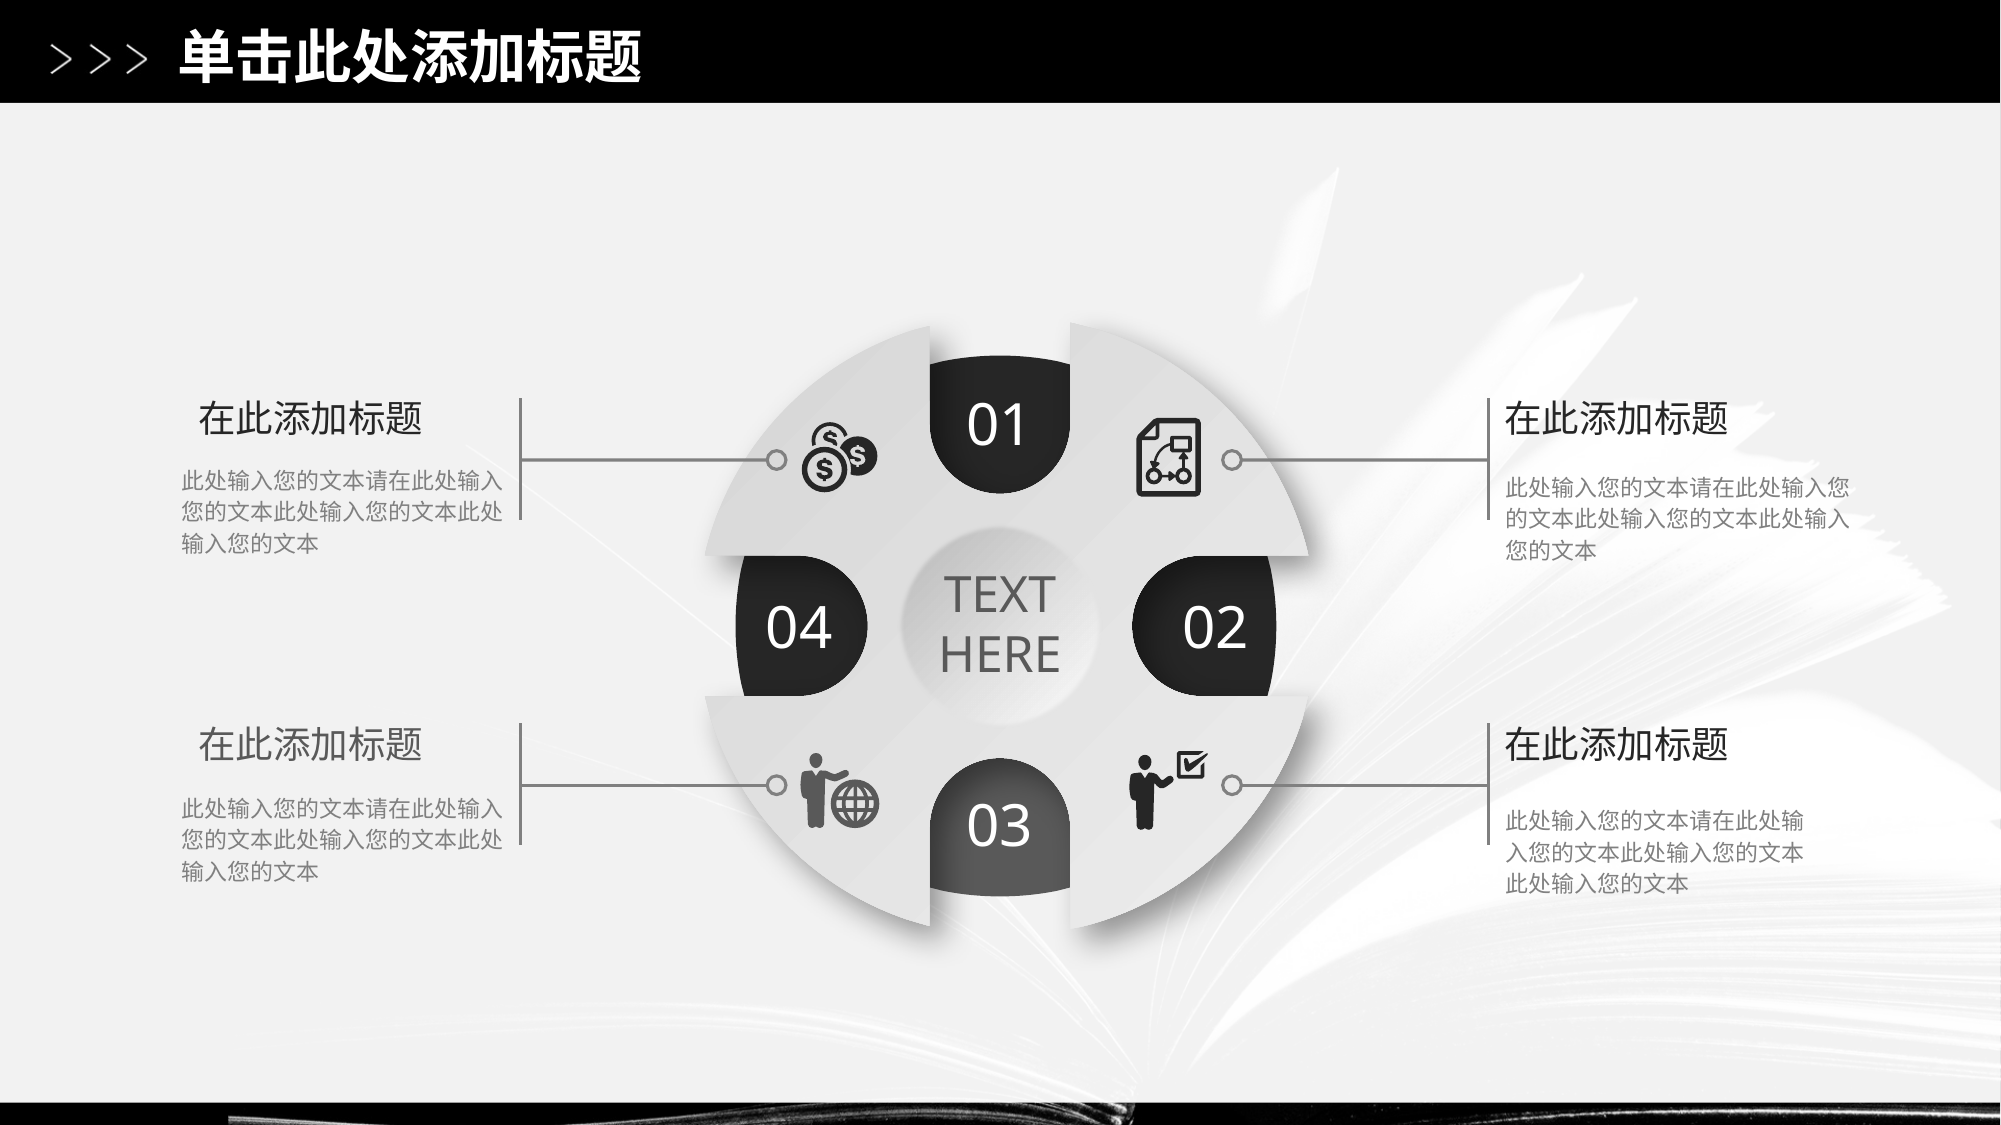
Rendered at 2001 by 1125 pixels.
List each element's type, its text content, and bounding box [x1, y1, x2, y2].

title 单击此处添加标题 [162, 5, 1888, 115]
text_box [166, 388, 583, 566]
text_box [1222, 723, 1489, 845]
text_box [1489, 713, 1884, 906]
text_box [1222, 398, 1489, 520]
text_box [166, 713, 583, 894]
picture [0, 0, 2001, 1125]
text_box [704, 322, 1309, 929]
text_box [1489, 388, 1867, 573]
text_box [520, 723, 786, 845]
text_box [520, 398, 786, 520]
